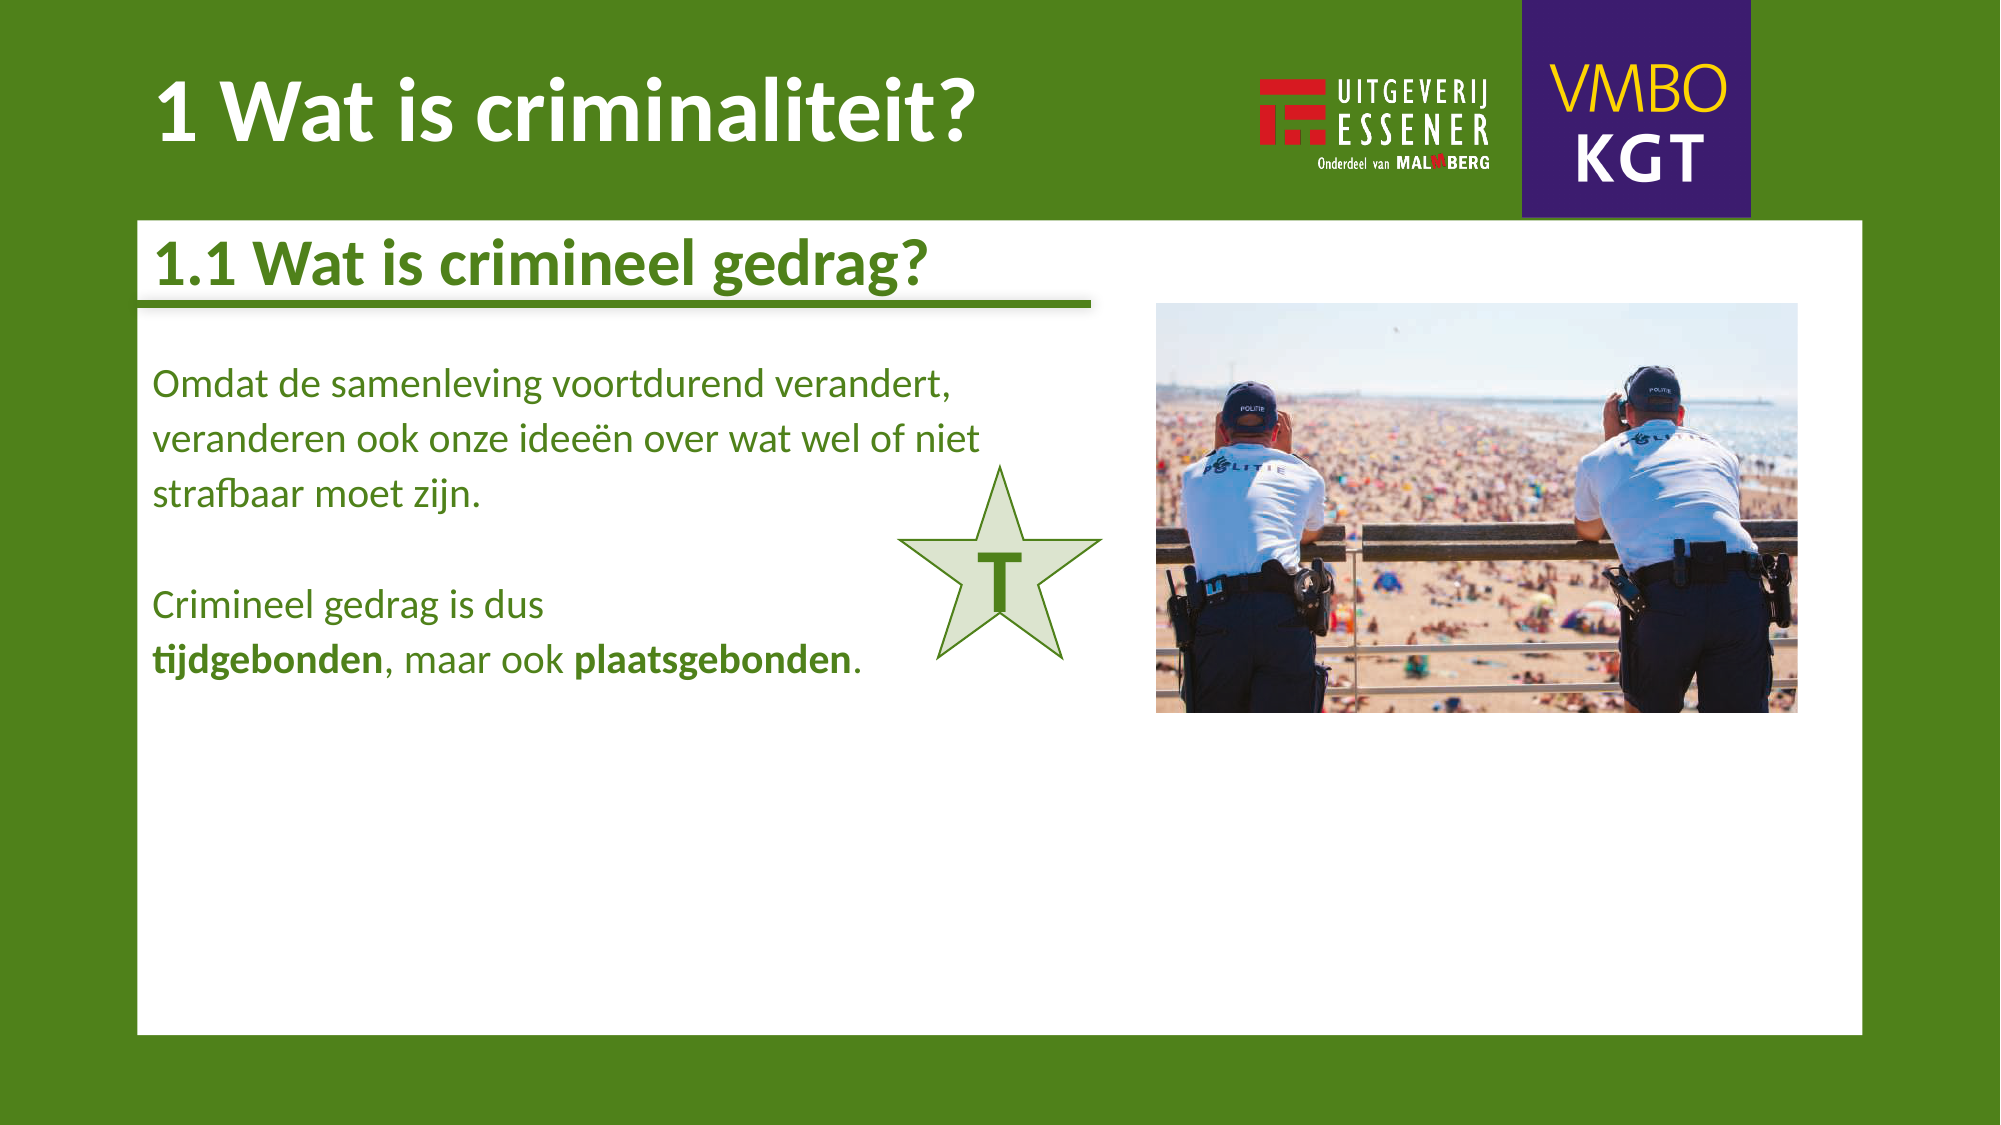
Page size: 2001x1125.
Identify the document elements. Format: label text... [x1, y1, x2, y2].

text_box T [896, 463, 1104, 661]
list 1.1 Wat is crimineel gedrag? Omdat de samenleving voortdurend verandert, veranderen ook onze ideeën over wat wel of niet strafbaar moet zijn. Crimineel gedrag is dus tijdgebonden, maar ook plaatsgebonden. [137, 220, 1863, 1036]
picture [1155, 303, 1798, 713]
title 1 Wat is criminaliteit? [137, 3, 1863, 220]
